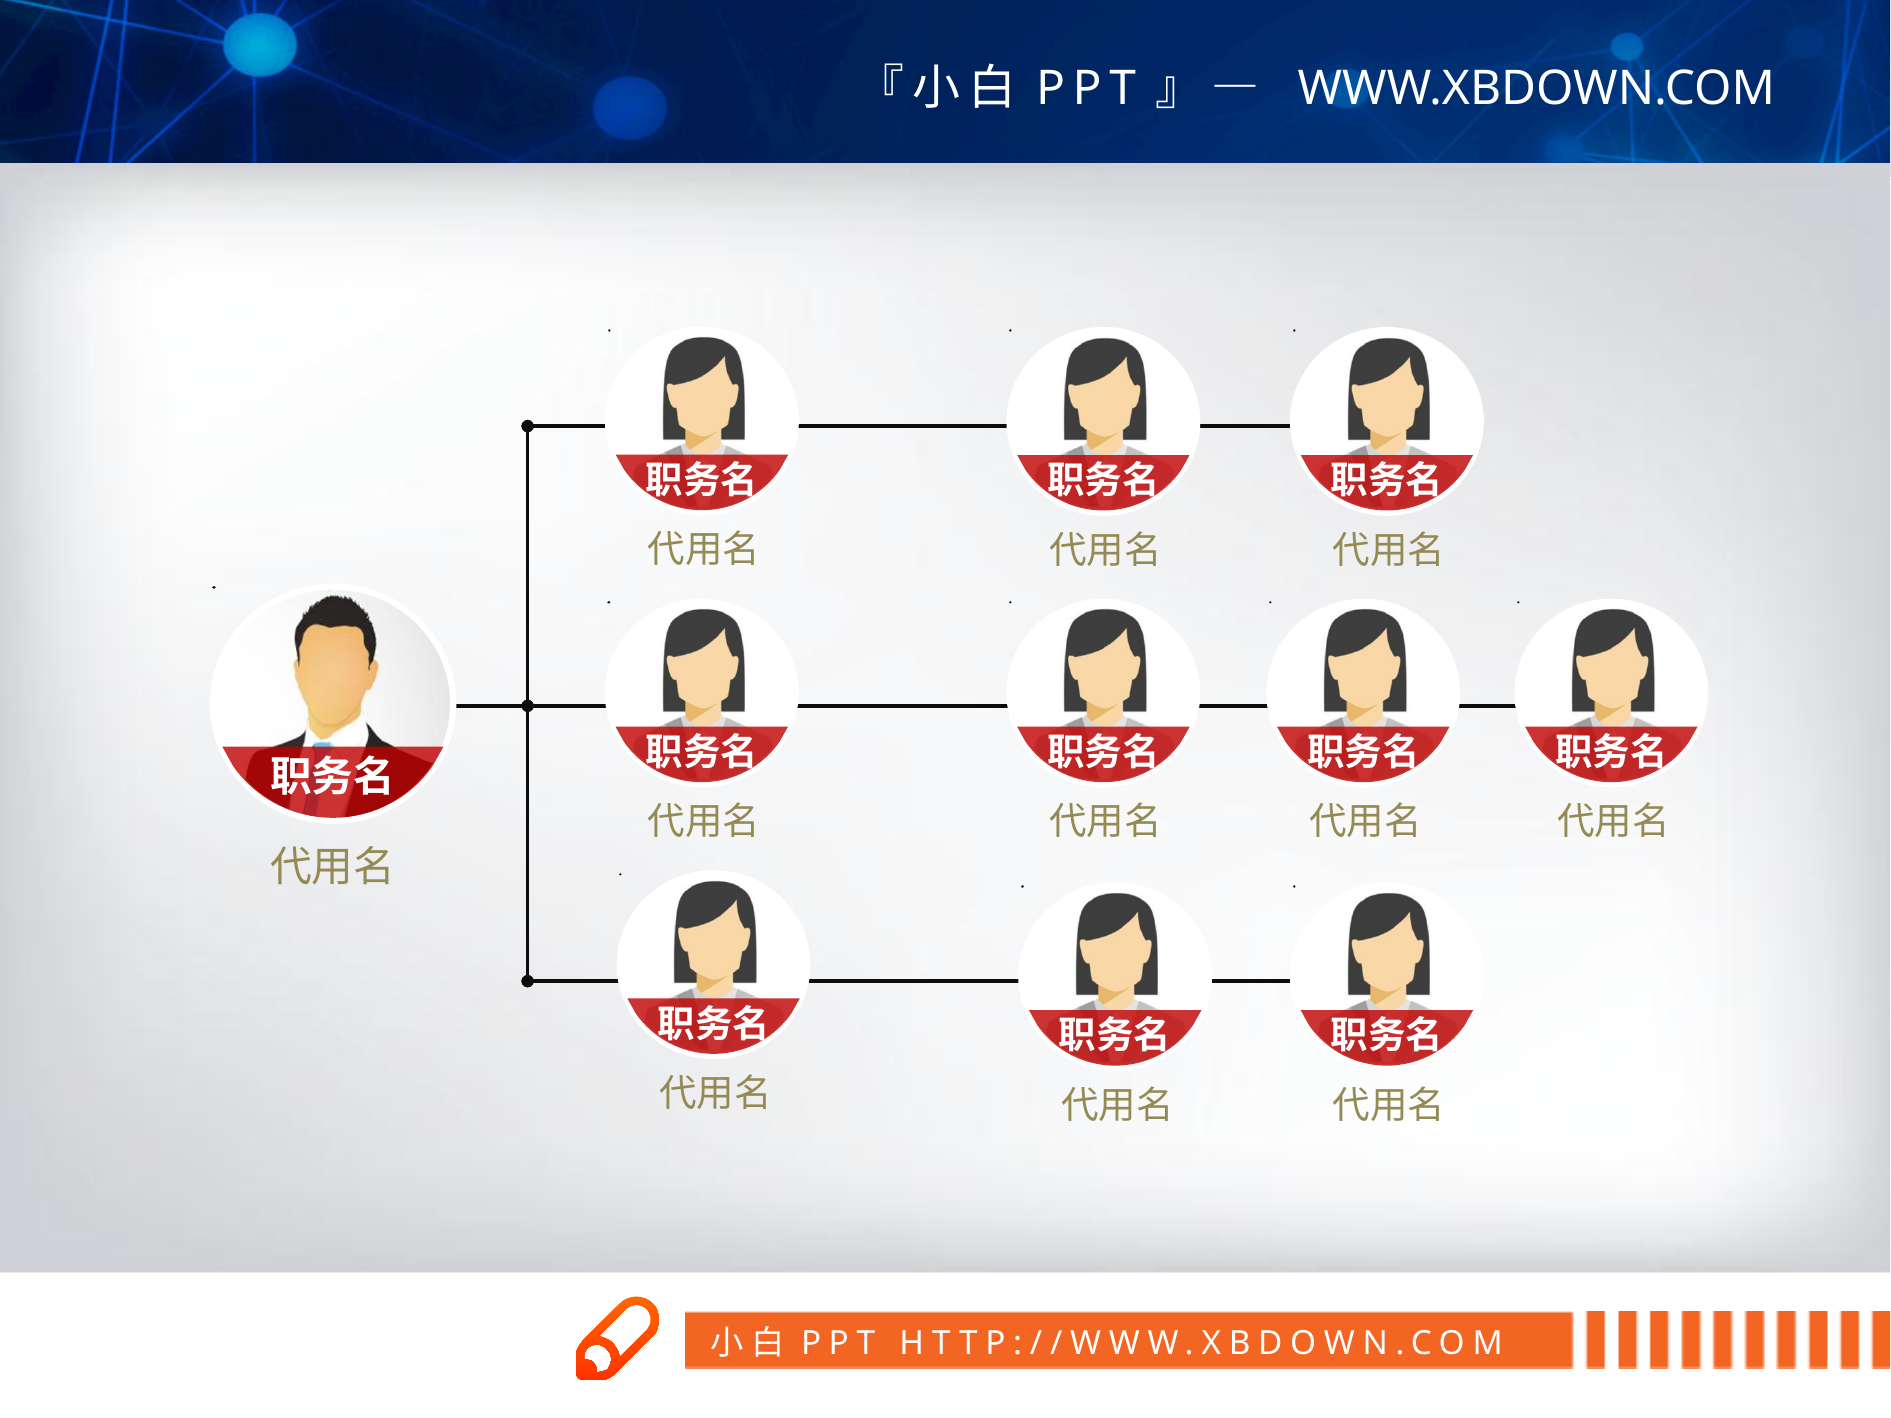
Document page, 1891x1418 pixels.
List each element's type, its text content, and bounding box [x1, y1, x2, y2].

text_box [607, 329, 796, 579]
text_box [1184, 425, 1561, 982]
picture [685, 1311, 1891, 1369]
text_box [1021, 884, 1210, 1135]
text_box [1009, 601, 1198, 851]
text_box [1517, 601, 1706, 851]
text_box 代用名 [255, 832, 411, 898]
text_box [607, 601, 796, 851]
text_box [1009, 329, 1198, 579]
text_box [1292, 884, 1481, 1135]
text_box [1269, 601, 1458, 851]
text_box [426, 425, 629, 982]
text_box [787, 425, 1034, 982]
picture [0, 0, 1891, 1275]
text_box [212, 586, 454, 822]
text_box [619, 873, 808, 1123]
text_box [1292, 329, 1481, 579]
